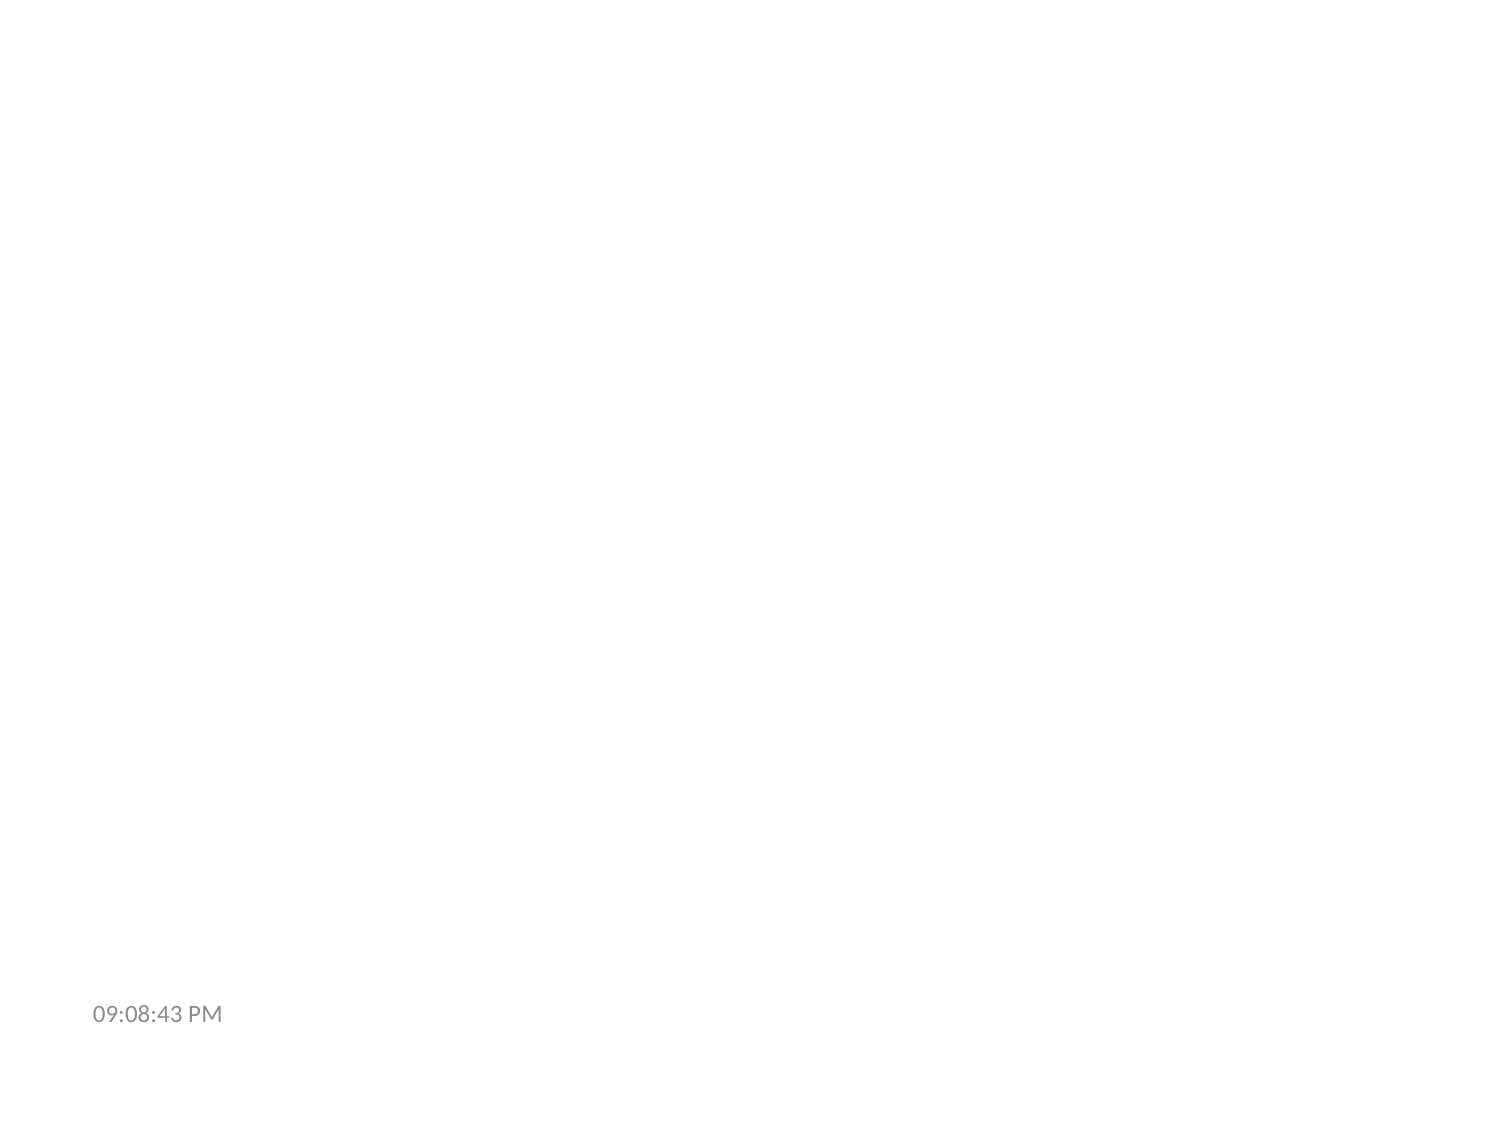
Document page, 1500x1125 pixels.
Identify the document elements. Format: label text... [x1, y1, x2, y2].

text_box 3:35:09 PM [77, 982, 428, 1043]
